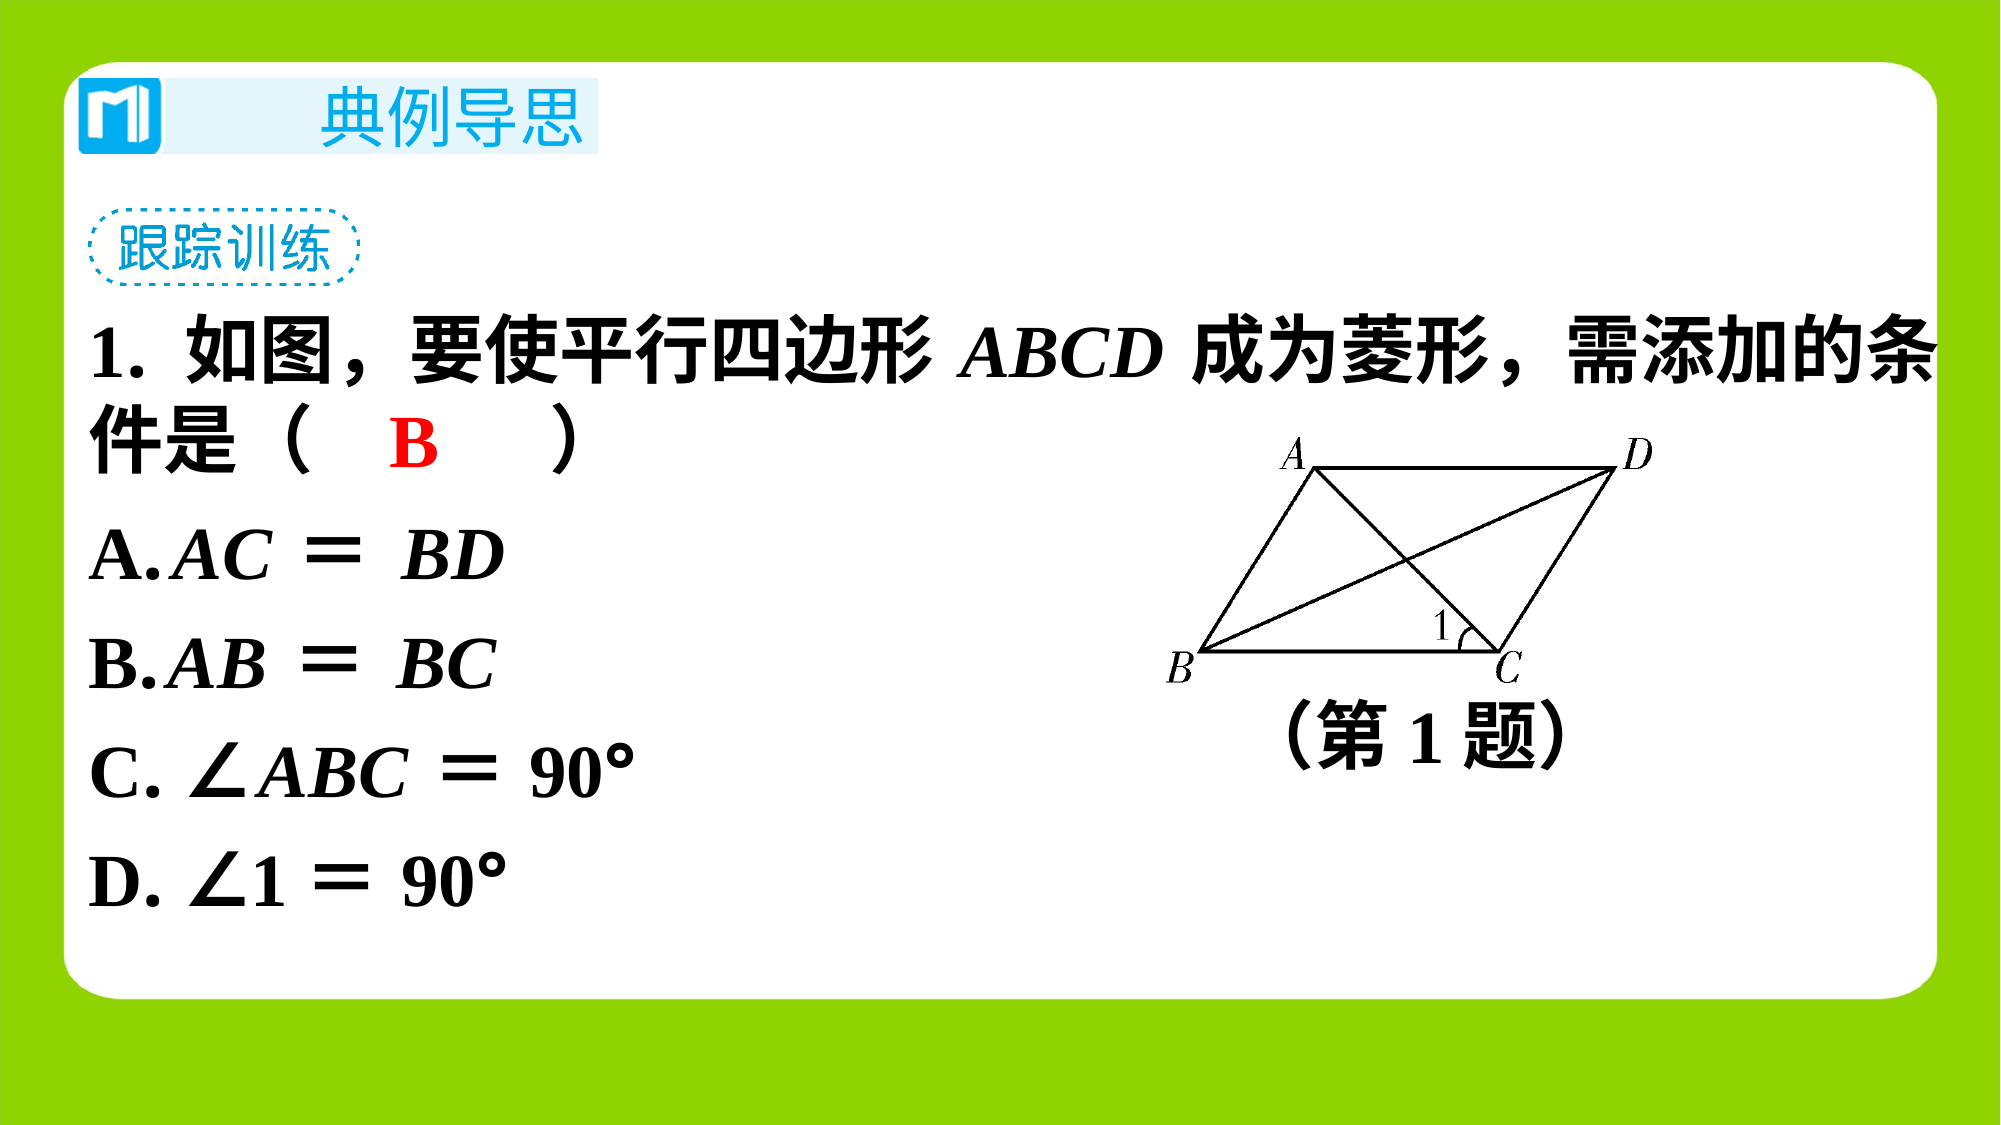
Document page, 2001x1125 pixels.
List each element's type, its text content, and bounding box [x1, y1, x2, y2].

table_header A. AC＝BD [89, 493, 787, 602]
text_box 1. 如图，要使平行四边形ABCD成为菱形，需添加的条 件是（ B ） [88, 302, 1974, 485]
table_cell C. ∠ABC＝90° [89, 711, 787, 820]
picture [0, 0, 2001, 1125]
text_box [1165, 437, 1652, 780]
table_cell B. AB＝BC [89, 602, 787, 711]
table_cell D. ∠1＝90° [89, 820, 787, 929]
text_box B [374, 384, 455, 491]
